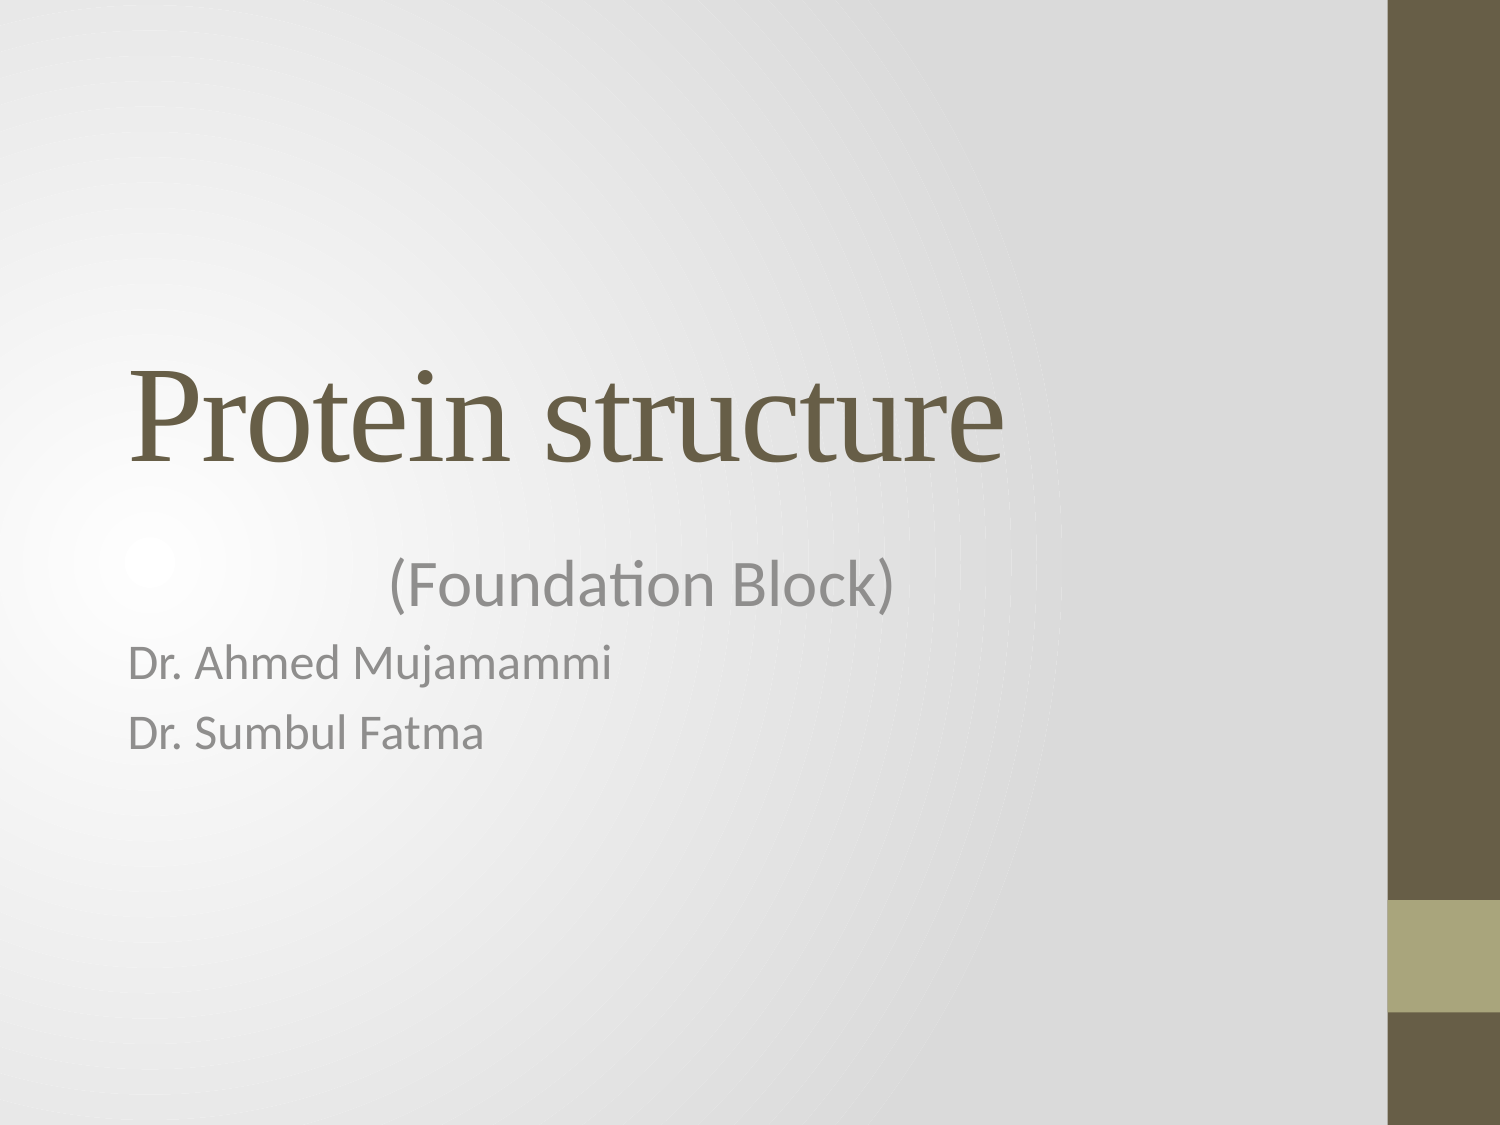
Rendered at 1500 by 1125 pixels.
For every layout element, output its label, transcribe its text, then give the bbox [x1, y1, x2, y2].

title Protein structure [112, 71, 1350, 497]
subtitle (Foundation Block) Dr. Ahmed Mujamammi Dr. Sumbul Fatma [112, 532, 1173, 911]
